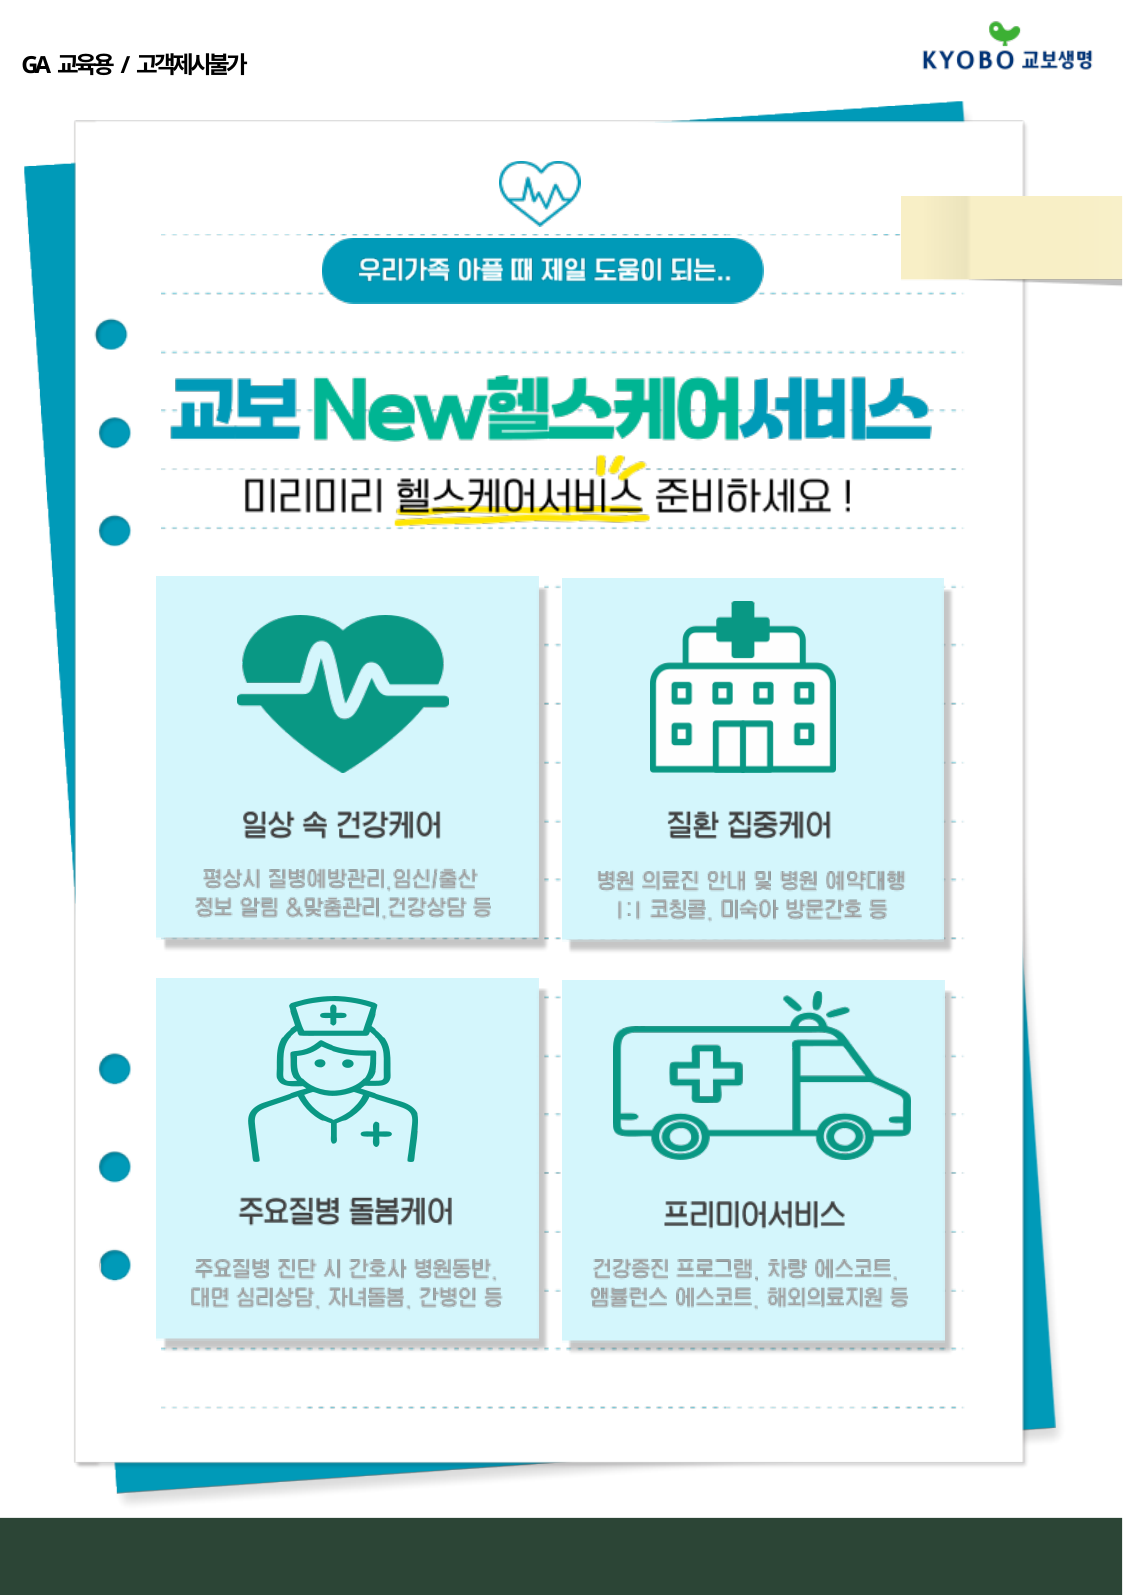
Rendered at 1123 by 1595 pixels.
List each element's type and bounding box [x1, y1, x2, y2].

text_box [0, 0, 1123, 1595]
